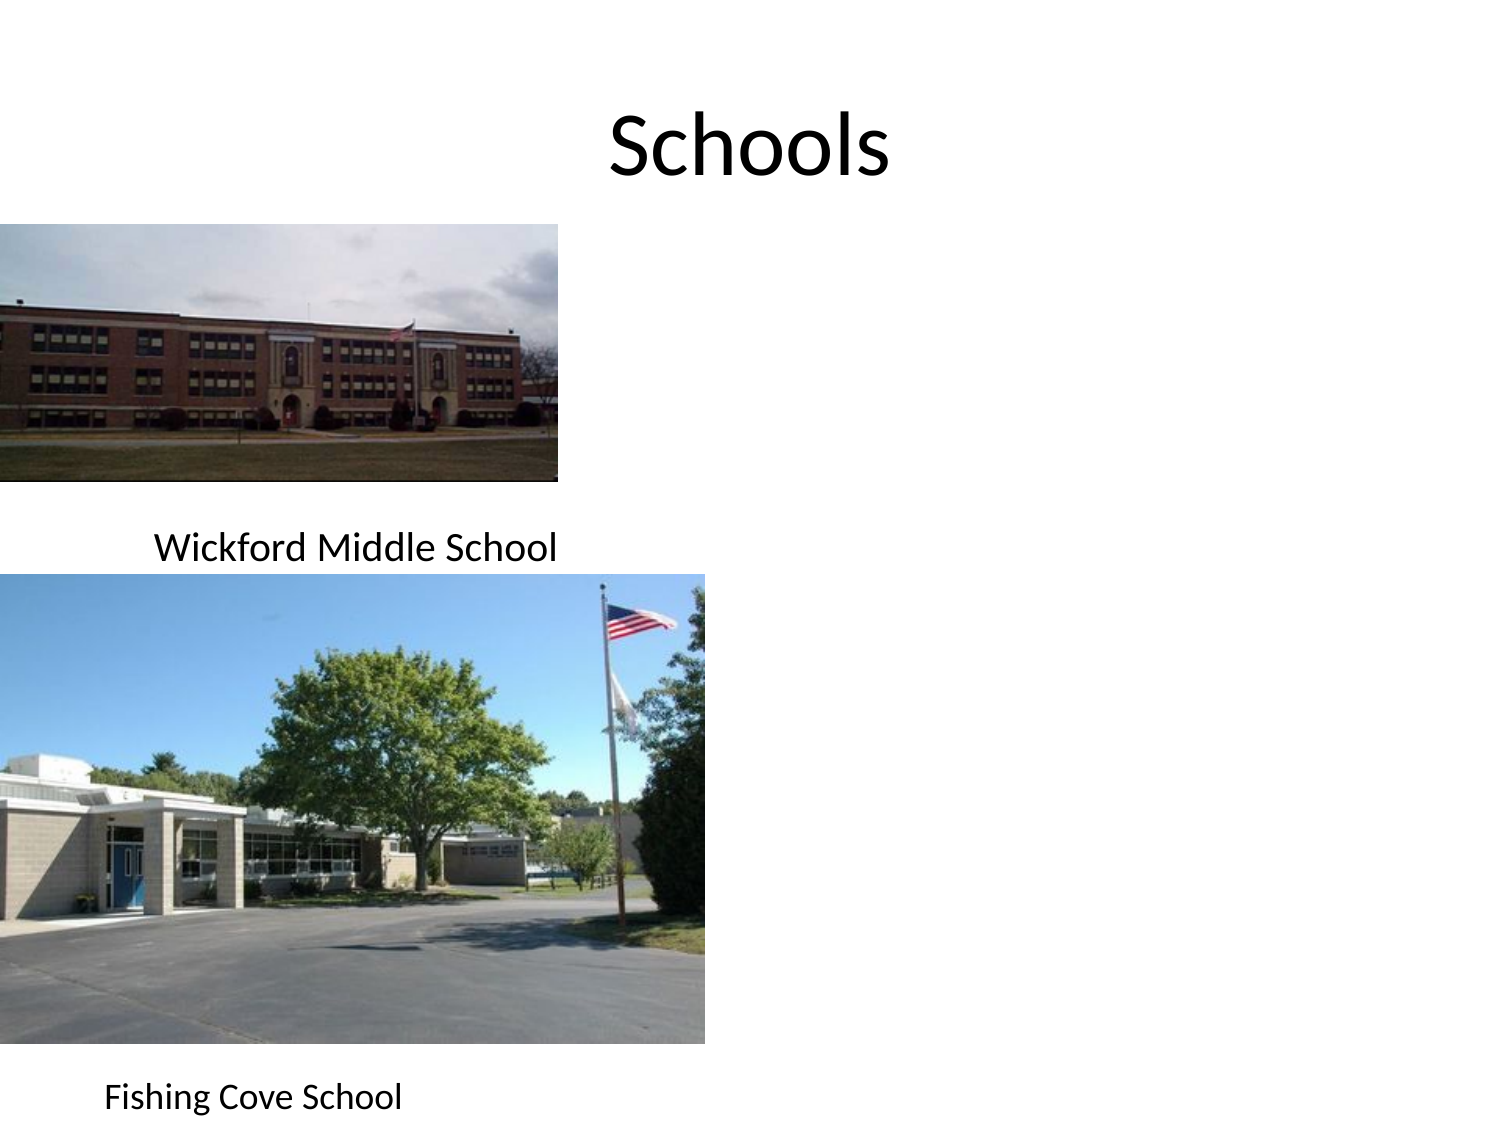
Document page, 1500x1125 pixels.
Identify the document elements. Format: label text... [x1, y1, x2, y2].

text_box Wickford Middle School [139, 512, 583, 573]
text_box Fishing Cove School [89, 1064, 419, 1125]
picture [0, 224, 558, 482]
title Schools [75, 45, 1425, 233]
picture [0, 574, 705, 1044]
